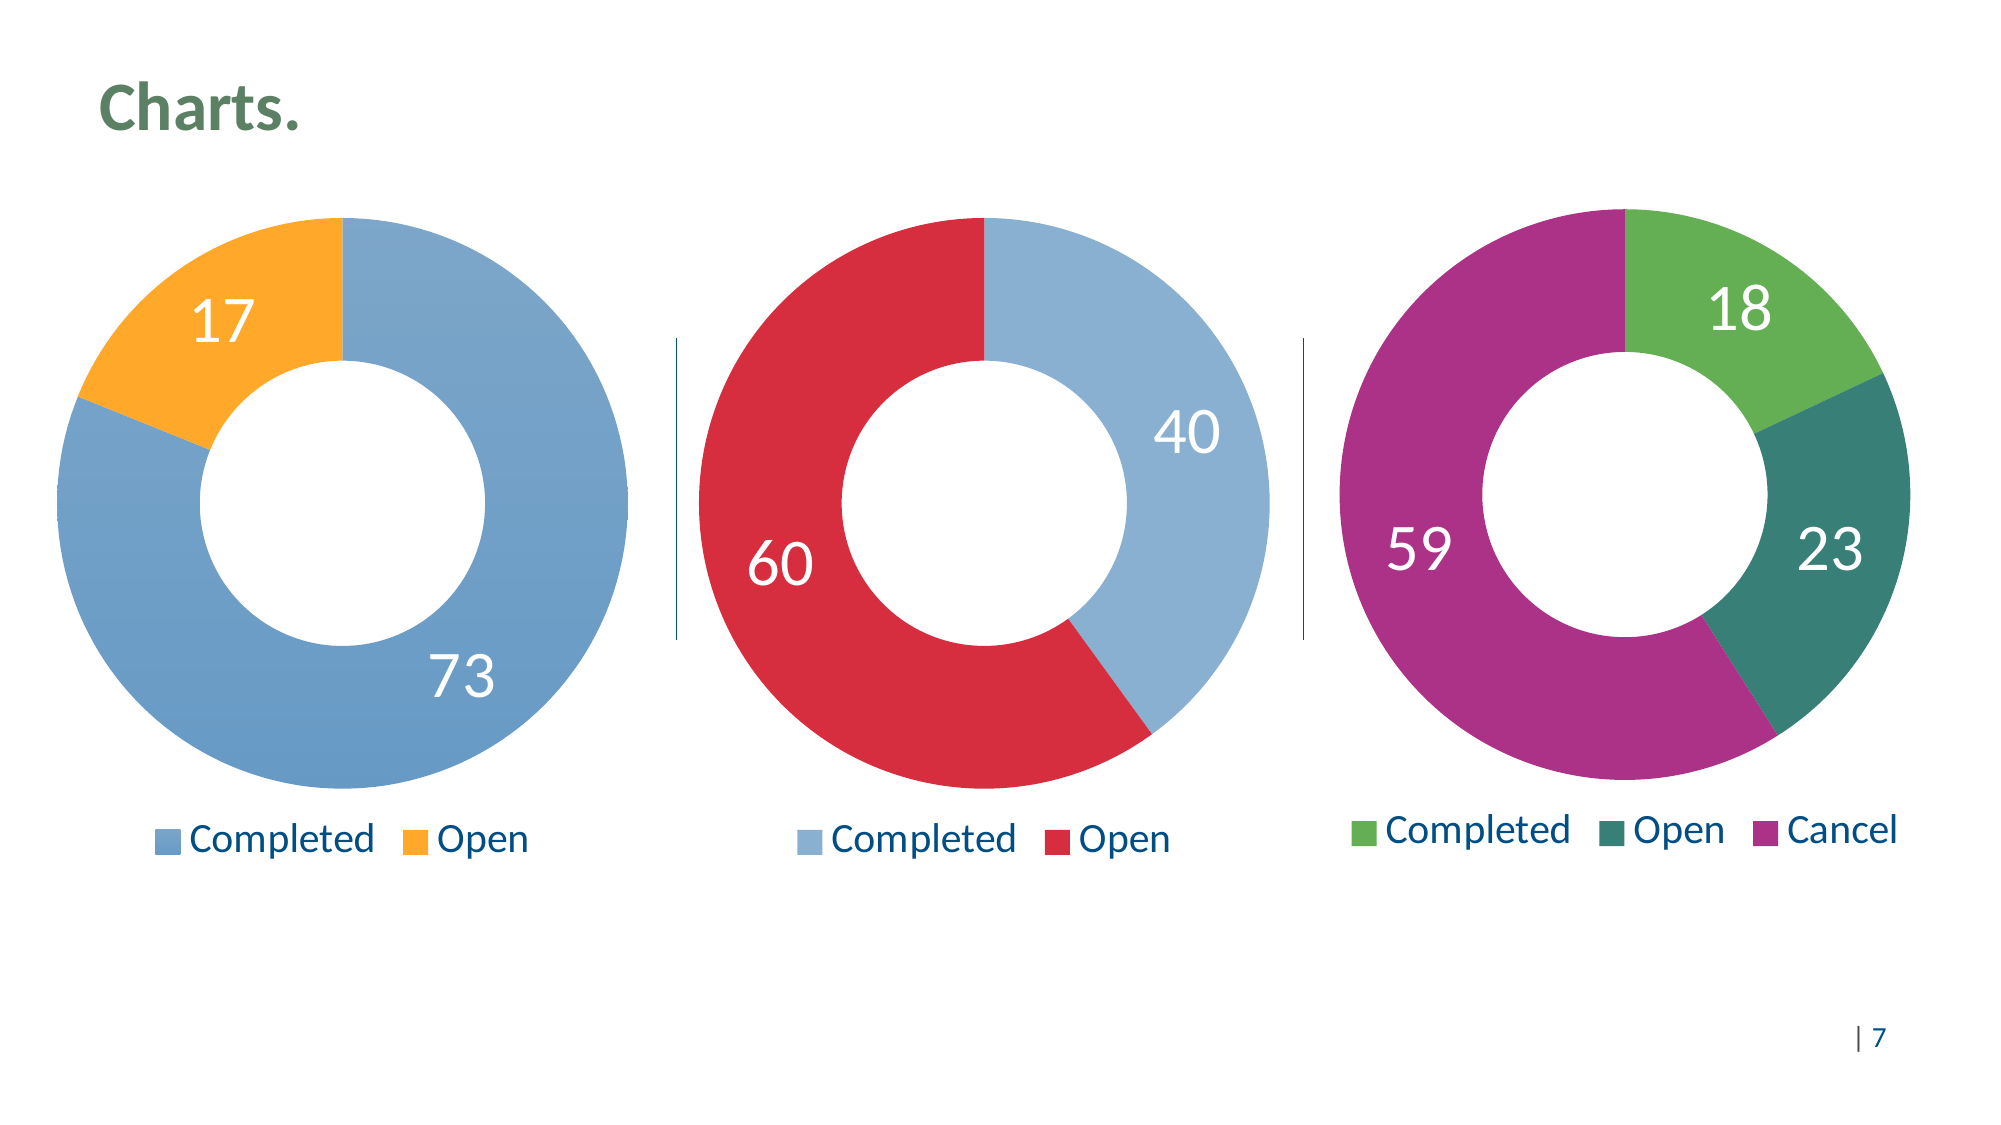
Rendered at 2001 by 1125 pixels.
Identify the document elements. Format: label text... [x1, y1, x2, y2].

chart [0, 195, 2000, 872]
title Charts. [84, 63, 1295, 154]
